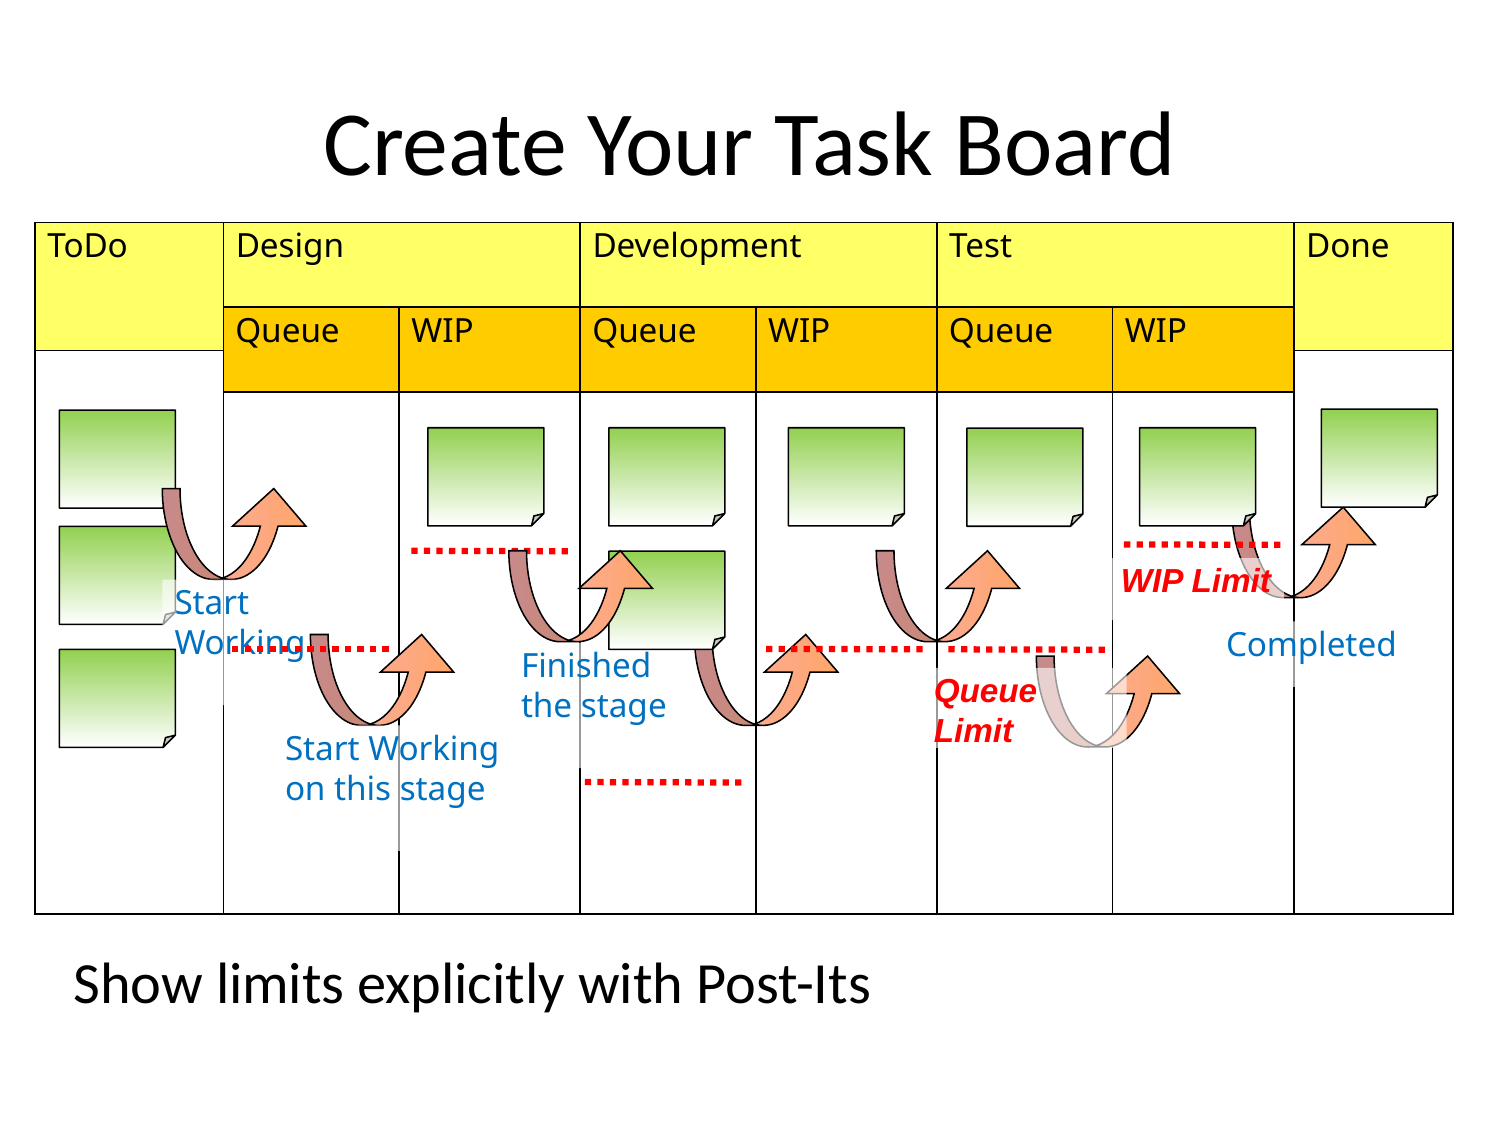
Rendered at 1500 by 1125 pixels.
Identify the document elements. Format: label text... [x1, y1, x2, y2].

title Create Your Task Board [74, 44, 1426, 220]
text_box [34, 222, 1454, 915]
text_box Show limits explicitly with Post-Its [58, 937, 1418, 1023]
